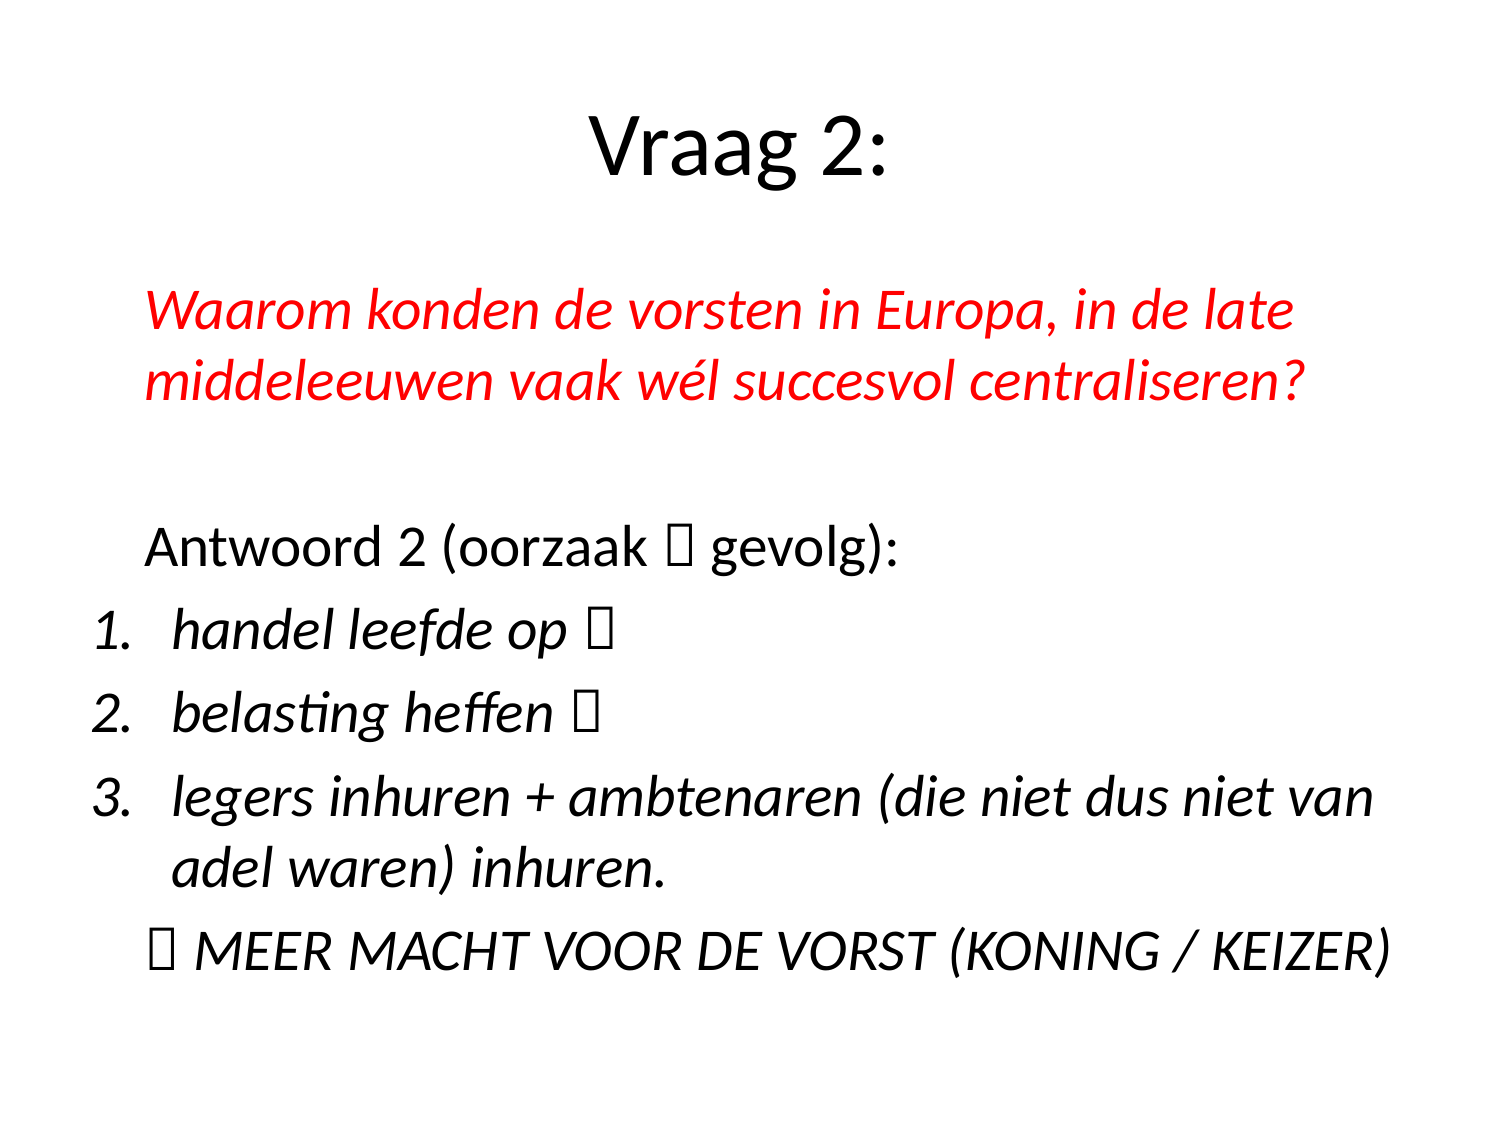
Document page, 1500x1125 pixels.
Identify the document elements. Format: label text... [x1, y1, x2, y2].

list Waarom konden de vorsten in Europa, in de late middeleeuwen vaak wél succesvol centraliseren? Antwoord 2 (oorzaak  gevolg): handel leefde op  belasting heffen  legers inhuren + ambtenaren (die niet dus niet van adel waren) inhuren.  MEER MACHT VOOR DE VORST (KONING / KEIZER) [75, 262, 1425, 1005]
title Vraag 2: [75, 45, 1425, 233]
